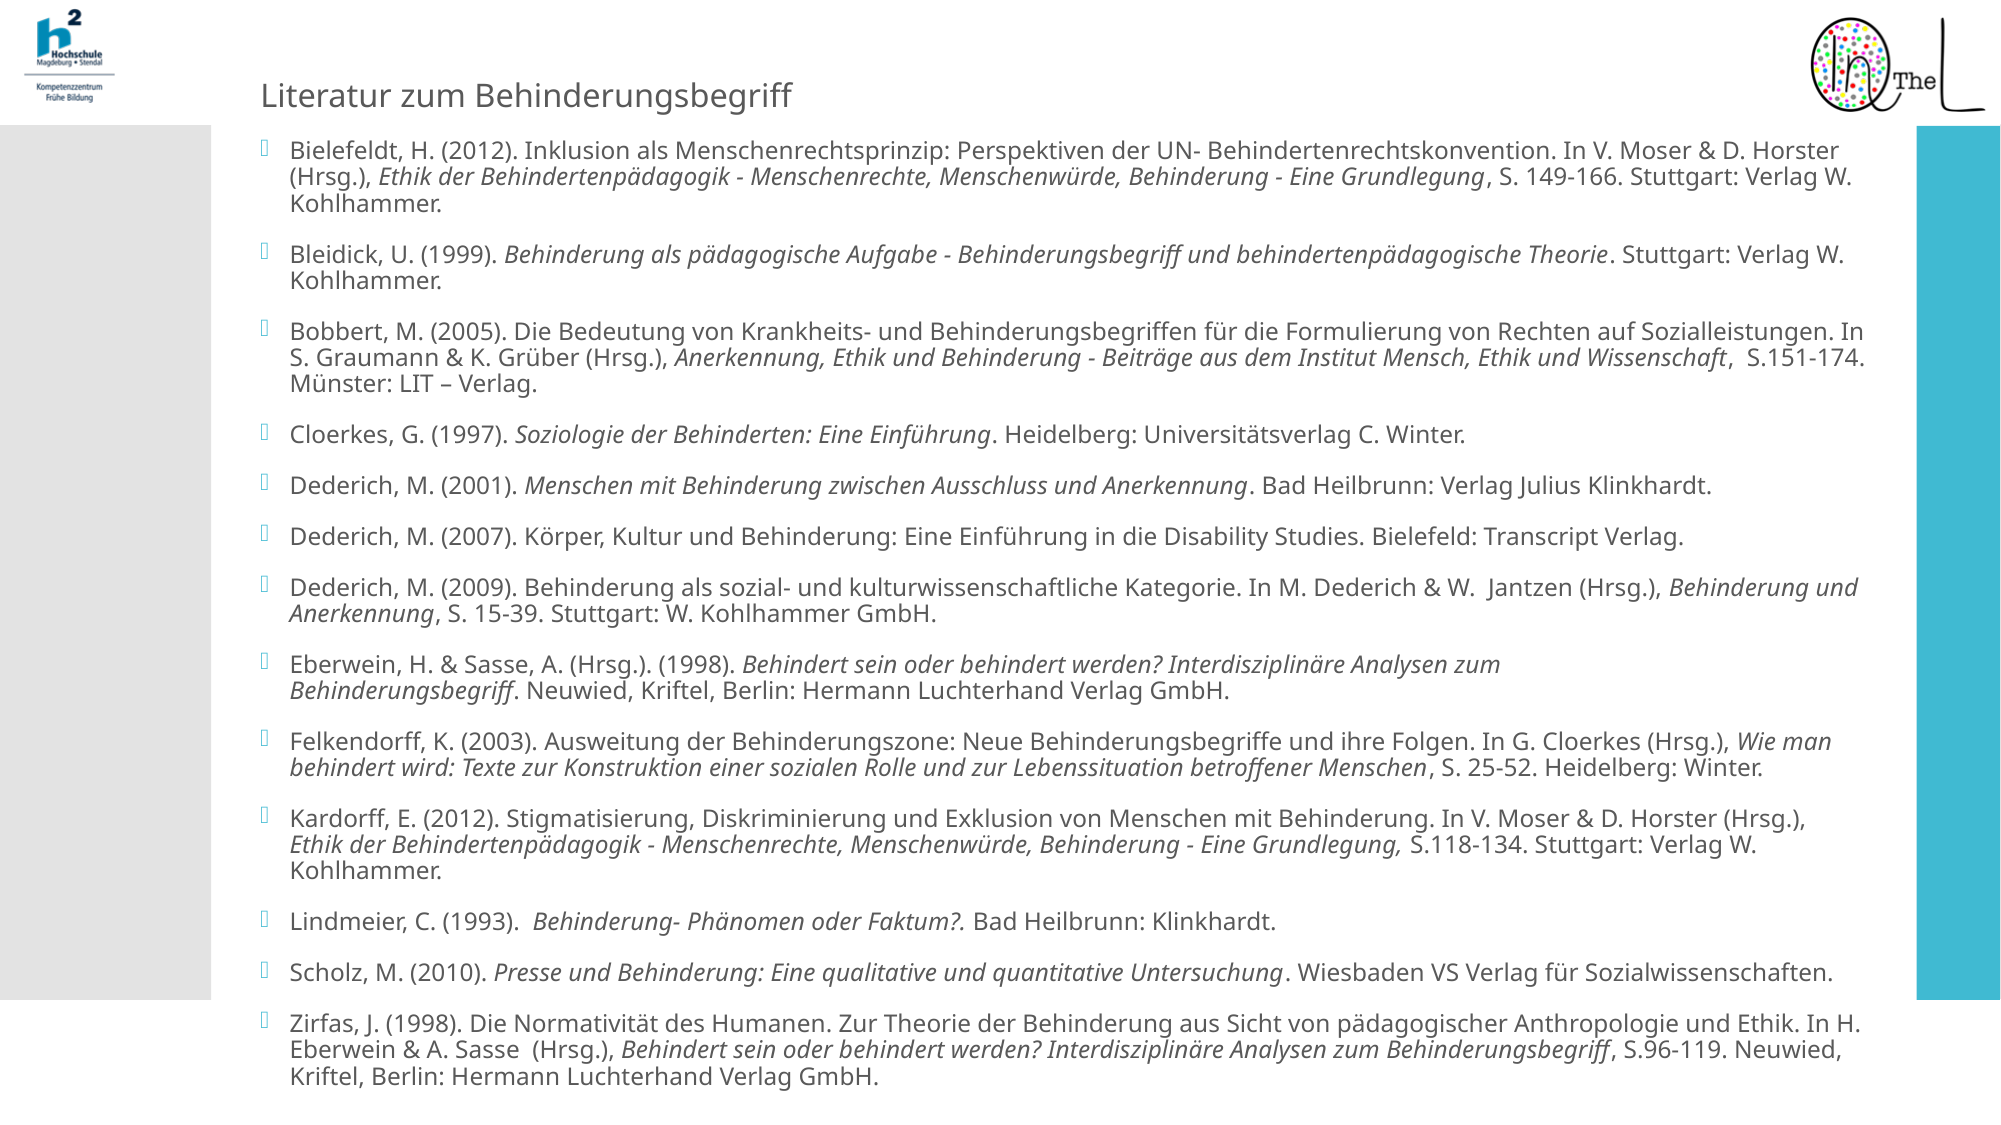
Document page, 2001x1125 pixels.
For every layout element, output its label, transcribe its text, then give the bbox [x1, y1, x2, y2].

picture [1809, 17, 1987, 113]
picture [13, 0, 127, 113]
text_box [0, 0, 2000, 1125]
list Literatur zum Behinderungsbegriff Bielefeldt, H. (2012). Inklusion als Menschenrechtsprinzip: Perspektiven der UN- Behindertenrechtskonvention. In V. Moser & D. Horster (Hrsg.), Ethik der Behindertenpädagogik - Menschenrechte, Menschenwürde, Behinderung - Eine Grundlegung, S. 149-166. Stuttgart: Verlag W. Kohlhammer. Bleidick, U. (1999). Behinderung als pädagogische Aufgabe - Behinderungsbegriff und behindertenpädagogische Theorie. Stuttgart: Verlag W. Kohlhammer. Bobbert, M. (2005). Die Bedeutung von Krankheits- und Behinderungsbegriffen für die Formulierung von Rechten auf Sozialleistungen. In S. Graumann & K. Grüber (Hrsg.), Anerkennung, Ethik und Behinderung - Beiträge aus dem Institut Mensch, Ethik und Wissenschaft, S.151-174. Münster: LIT – Verlag. Cloerkes, G. (1997). Soziologie der Behinderten: Eine Einführung. Heidelberg: Universitätsverlag C. Winter. Dederich, M. (2001). Menschen mit Behinderung zwischen Ausschluss und Anerkennung. Bad Heilbrunn: Verlag Julius Klinkhardt. Dederich, M. (2007). Körper, Kultur und Behinderung: Eine Einführung in die Disability Studies. Bielefeld: Transcript Verlag. Dederich, M. (2009). Behinderung als sozial- und kulturwissenschaftliche Kategorie. In M. Dederich & W. Jantzen (Hrsg.), Behinderung und Anerkennung, S. 15-39. Stuttgart: W. Kohlhammer GmbH. Eberwein, H. & Sasse, A. (Hrsg.). (1998). Behindert sein oder behindert werden? Interdisziplinäre Analysen zum Behinderungsbegriff. Neuwied, Kriftel, Berlin: Hermann Luchterhand Verlag GmbH. Felkendorff, K. (2003). Ausweitung der Behinderungszone: Neue Behinderungsbegriffe und ihre Folgen. In G. Cloerkes (Hrsg.), Wie man behindert wird: Texte zur Konstruktion einer sozialen Rolle und zur Lebenssituation betroffener Menschen, S. 25-52. Heidelberg: Winter. Kardorff, E. (2012). Stigmatisierung, Diskriminierung und Exklusion von Menschen mit Behinderung. In V. Moser & D. Horster (Hrsg.), Ethik der Behindertenpädagogik - Menschenrechte, Menschenwürde, Behinderung - Eine Grundlegung, S.118-134. Stuttgart: Verlag W. Kohlhammer. Lindmeier, C. (1993). Behinderung- Phänomen oder Faktum?. Bad Heilbrunn: Klinkhardt. Scholz, M. (2010). Presse und Behinderung: Eine qualitative und quantitative Untersuchung. Wiesbaden VS Verlag für Sozialwissenschaften. Zirfas, J. (1998). Die Normativität des Humanen. Zur Theorie der Behinderung aus Sicht von pädagogischer Anthropologie und Ethik. In H. Eberwein & A. Sasse (Hrsg.), Behindert sein oder behindert werden? Interdisziplinäre Analysen zum Behinderungsbegriff, S.96-119. Neuwied, Kriftel, Berlin: Hermann Luchterhand Verlag GmbH. [245, 71, 1881, 1107]
text_box [1916, 125, 2000, 1001]
text_box [0, 124, 212, 1001]
